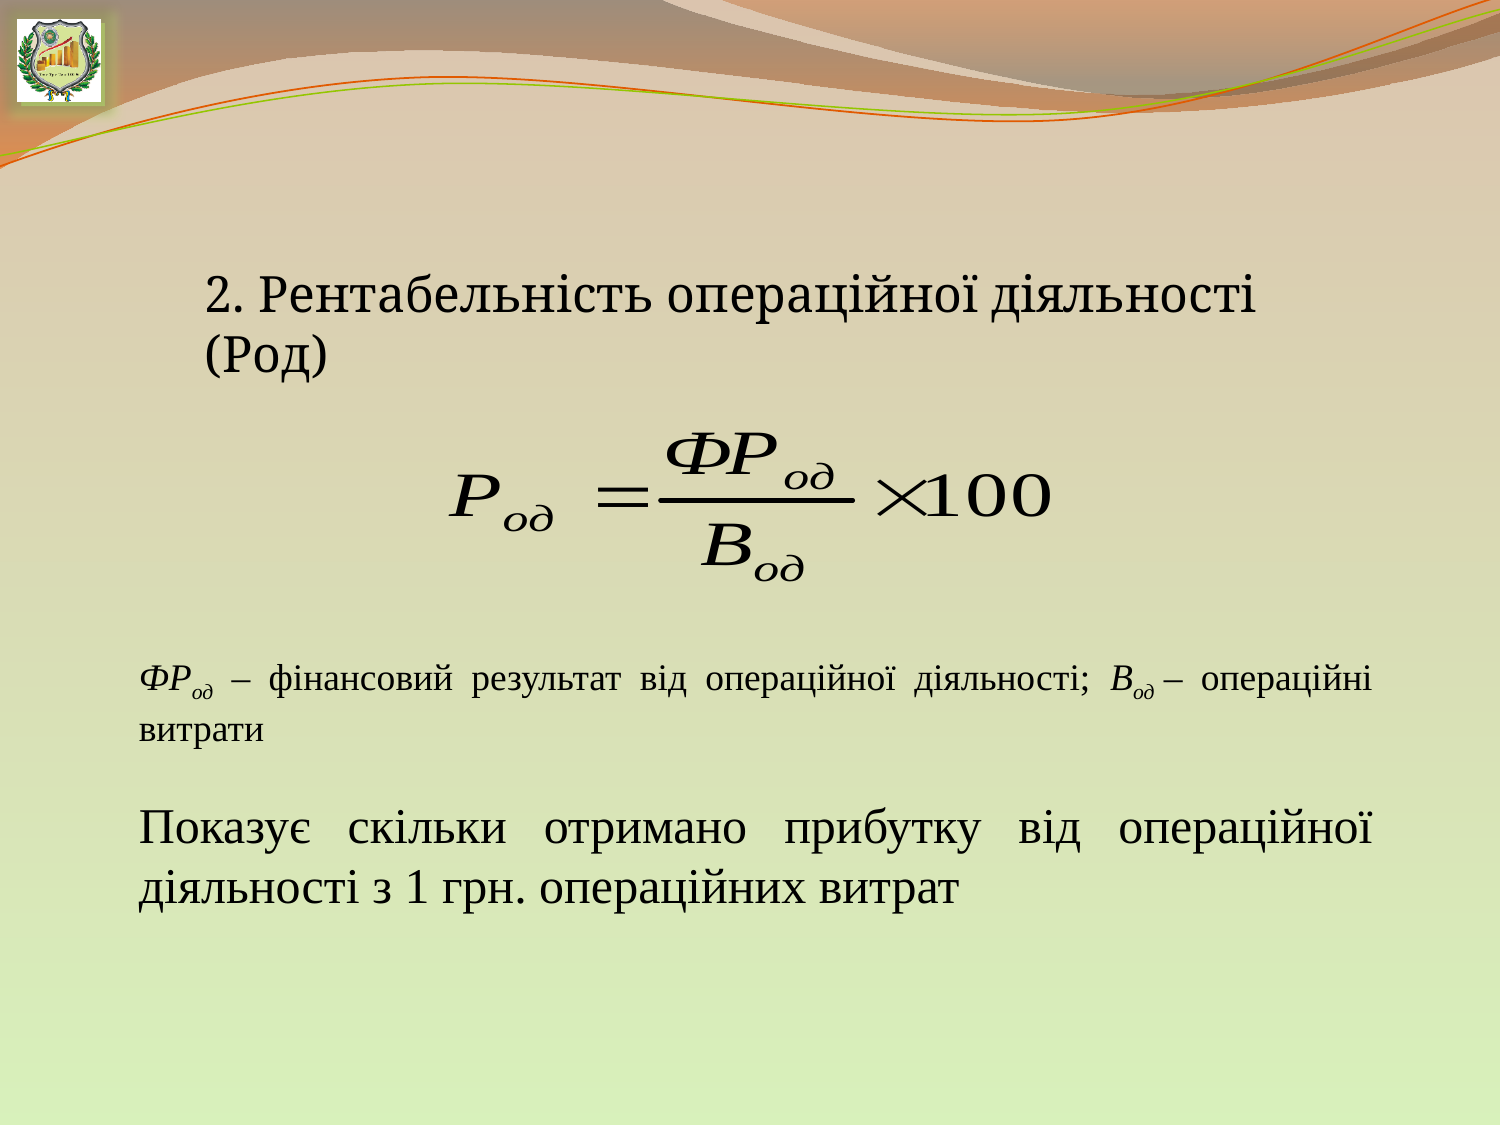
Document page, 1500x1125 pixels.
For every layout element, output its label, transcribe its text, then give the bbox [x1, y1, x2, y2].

text_box ФРод – фінансовий результат від операційної діяльності; Вод – операційні витрати Показує скільки отримано прибутку від операційної діяльності з 1 грн. операційних витрат [123, 645, 1388, 921]
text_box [430, 408, 1070, 599]
text_box 2. Рентабельність операційної діяльності (Род) [190, 255, 1376, 390]
picture [17, 18, 101, 102]
